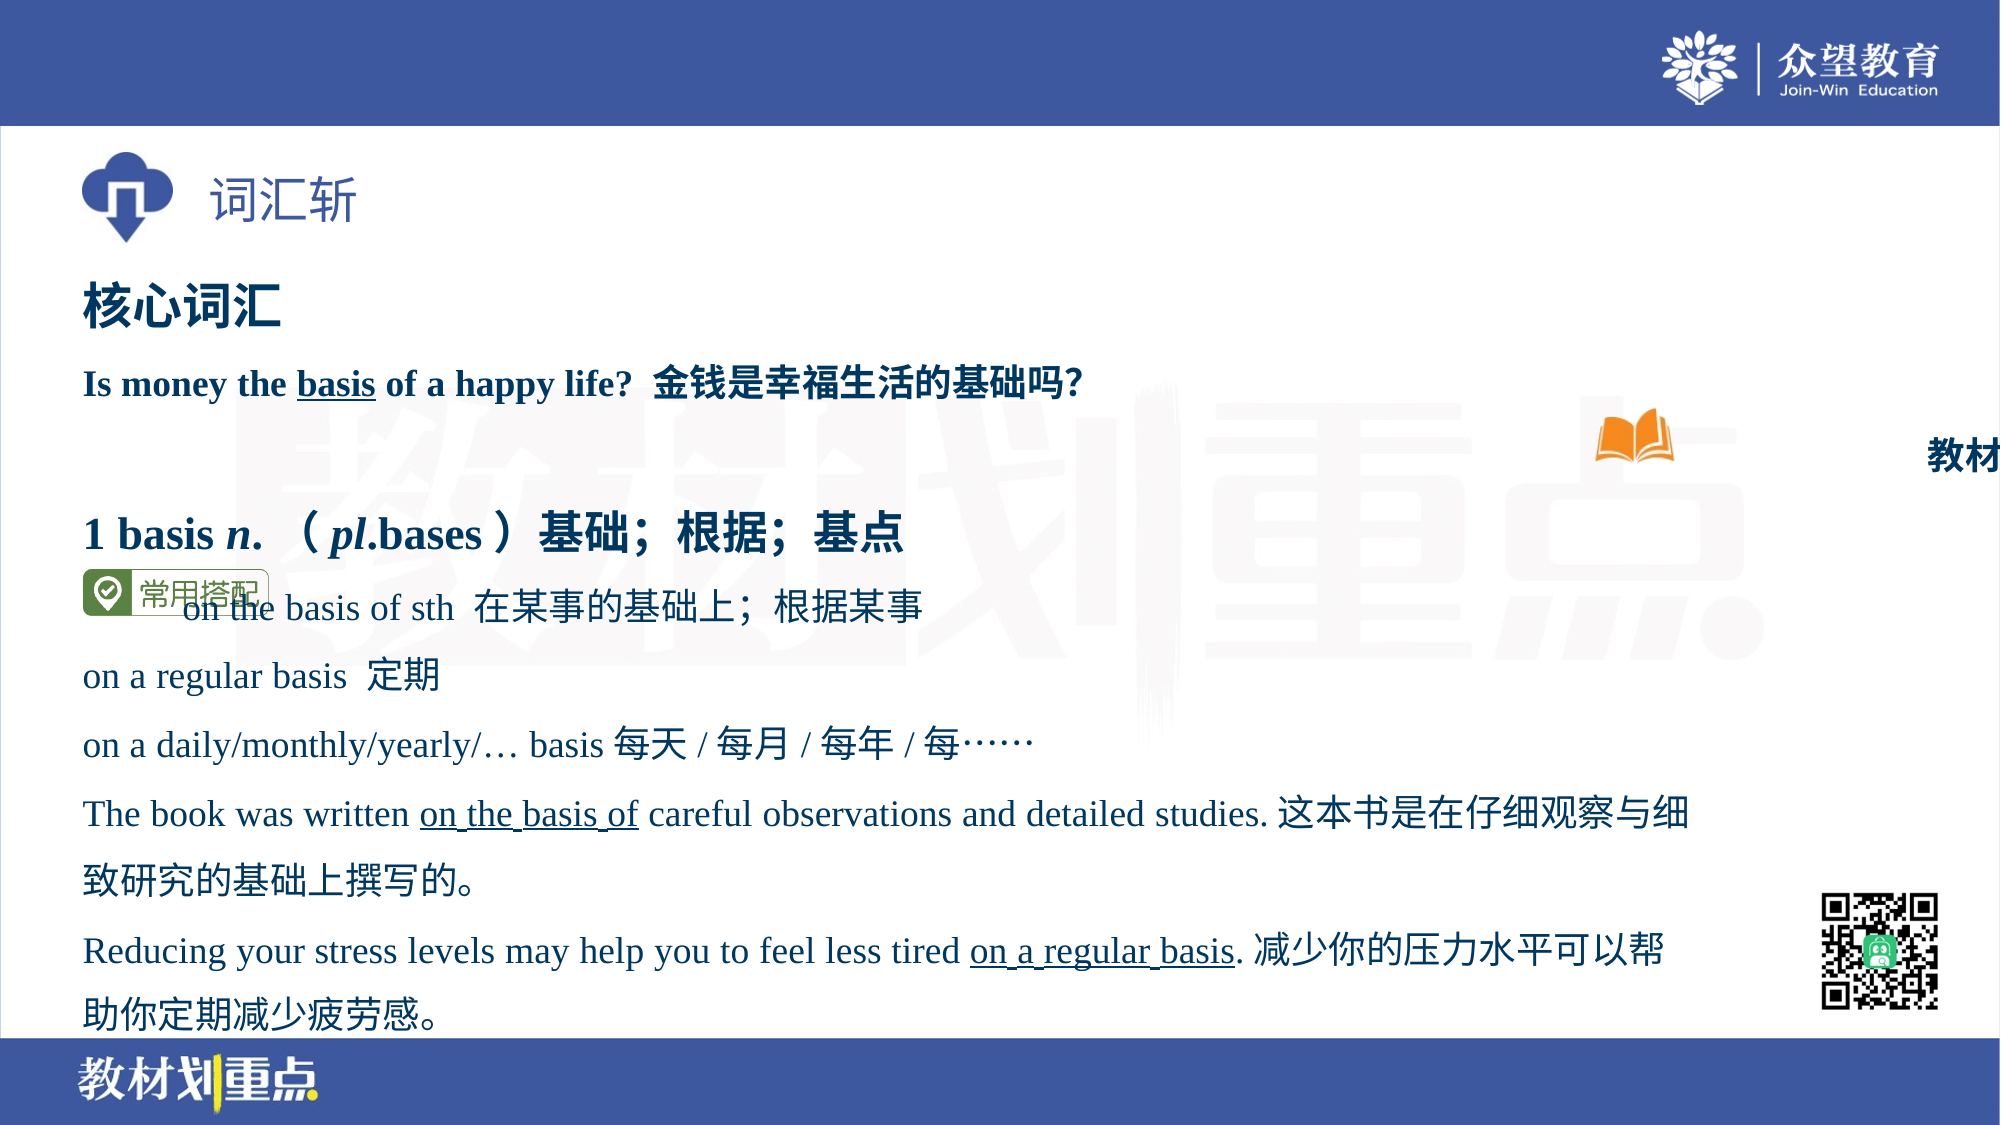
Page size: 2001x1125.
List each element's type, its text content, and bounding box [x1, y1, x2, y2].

text_box 核心词汇 [82, 247, 1817, 335]
picture [0, 0, 2000, 1125]
text_box on the basis of sth 在某事的基础上；根据某事 on a regular basis 定期 on a daily/monthly/yearly/… basis每天/每月/每年/每…… The book was written on the basis of careful observations and detailed studies.这本书是在仔细观察与细 致研究的基础上撰写的。 Reducing your stress levels may help you to feel less tired on a regular basis.减少你的压力水平可以帮 助你定期减少疲劳感。 [82, 558, 1817, 1029]
text_box 1 basis n.（pl.bases）基础；根据；基点 [82, 477, 1817, 558]
text_box Is money the basis of a happy life? 金钱是幸福生活的基础吗？ 教材P50 [82, 335, 1817, 469]
